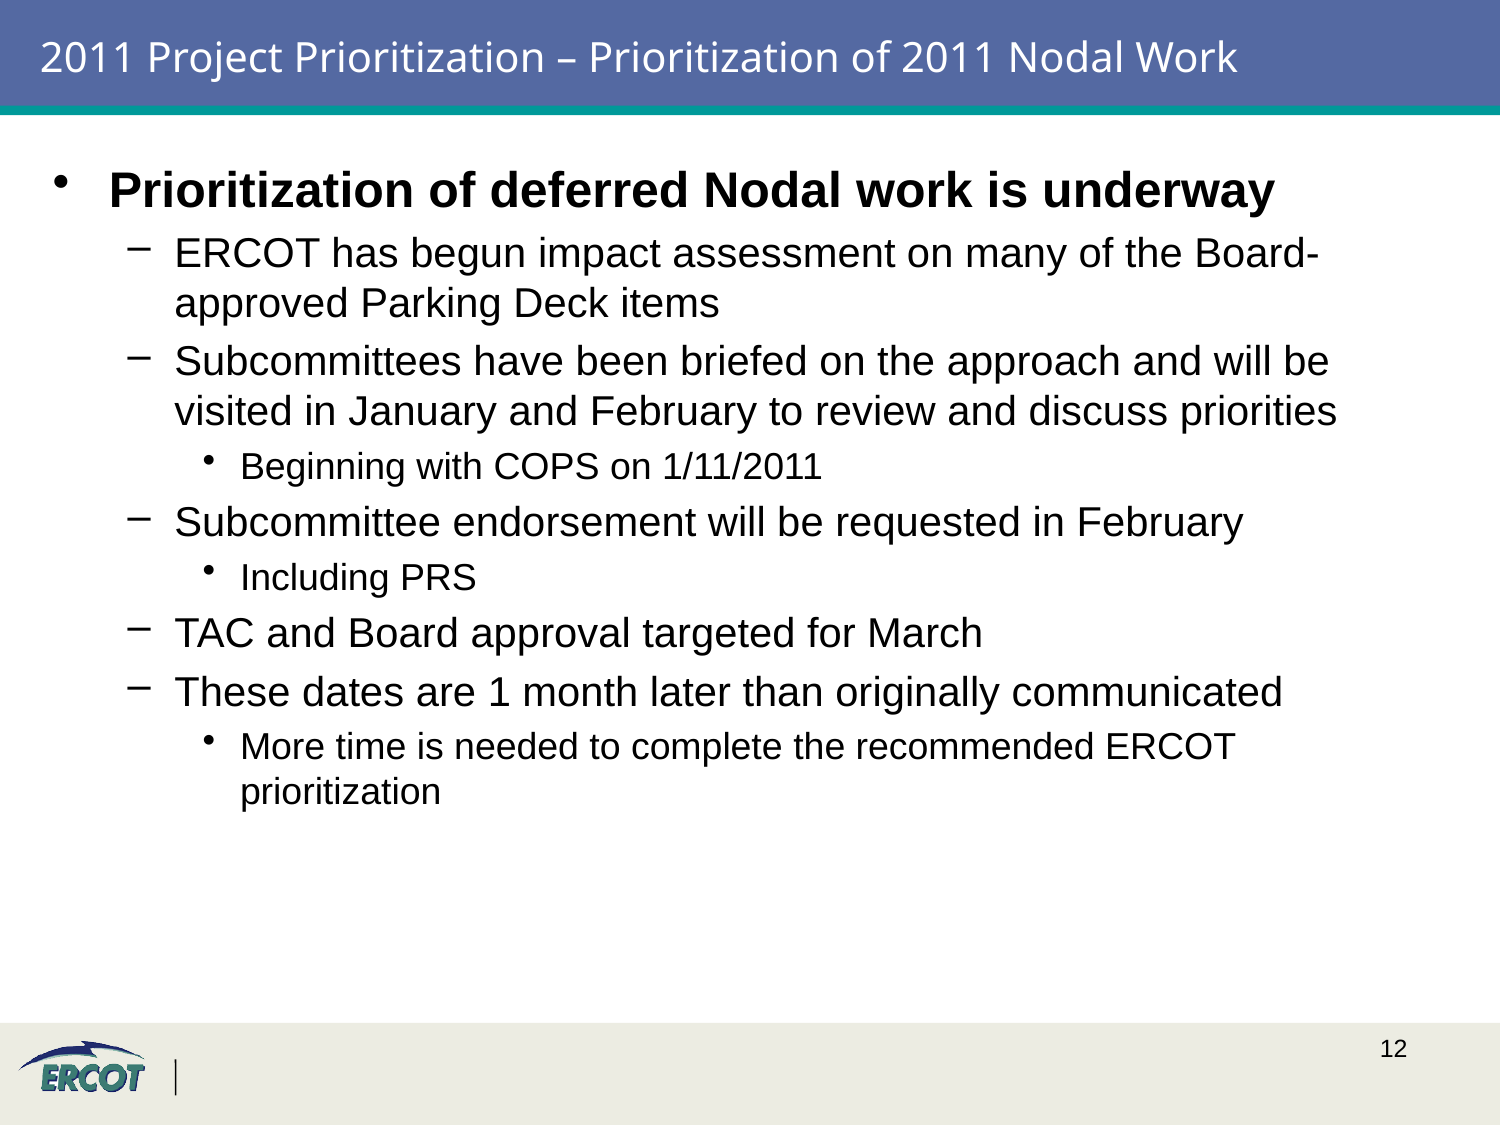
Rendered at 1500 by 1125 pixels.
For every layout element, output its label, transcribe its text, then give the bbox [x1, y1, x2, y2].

title 2011 Project Prioritization – Prioritization of 2011 Nodal Work [24, 0, 1476, 113]
list Prioritization of deferred Nodal work is underway ERCOT has begun impact assessment on many of the Board-approved Parking Deck items Subcommittees have been briefed on the approach and will be visited in January and February to review and discuss priorities Beginning with COPS on 1/11/2011 Subcommittee endorsement will be requested in February Including PRS TAC and Board approval targeted for March These dates are 1 month later than originally communicated More time is needed to complete the recommended ERCOT prioritization [37, 149, 1463, 963]
picture [10, 1031, 151, 1111]
